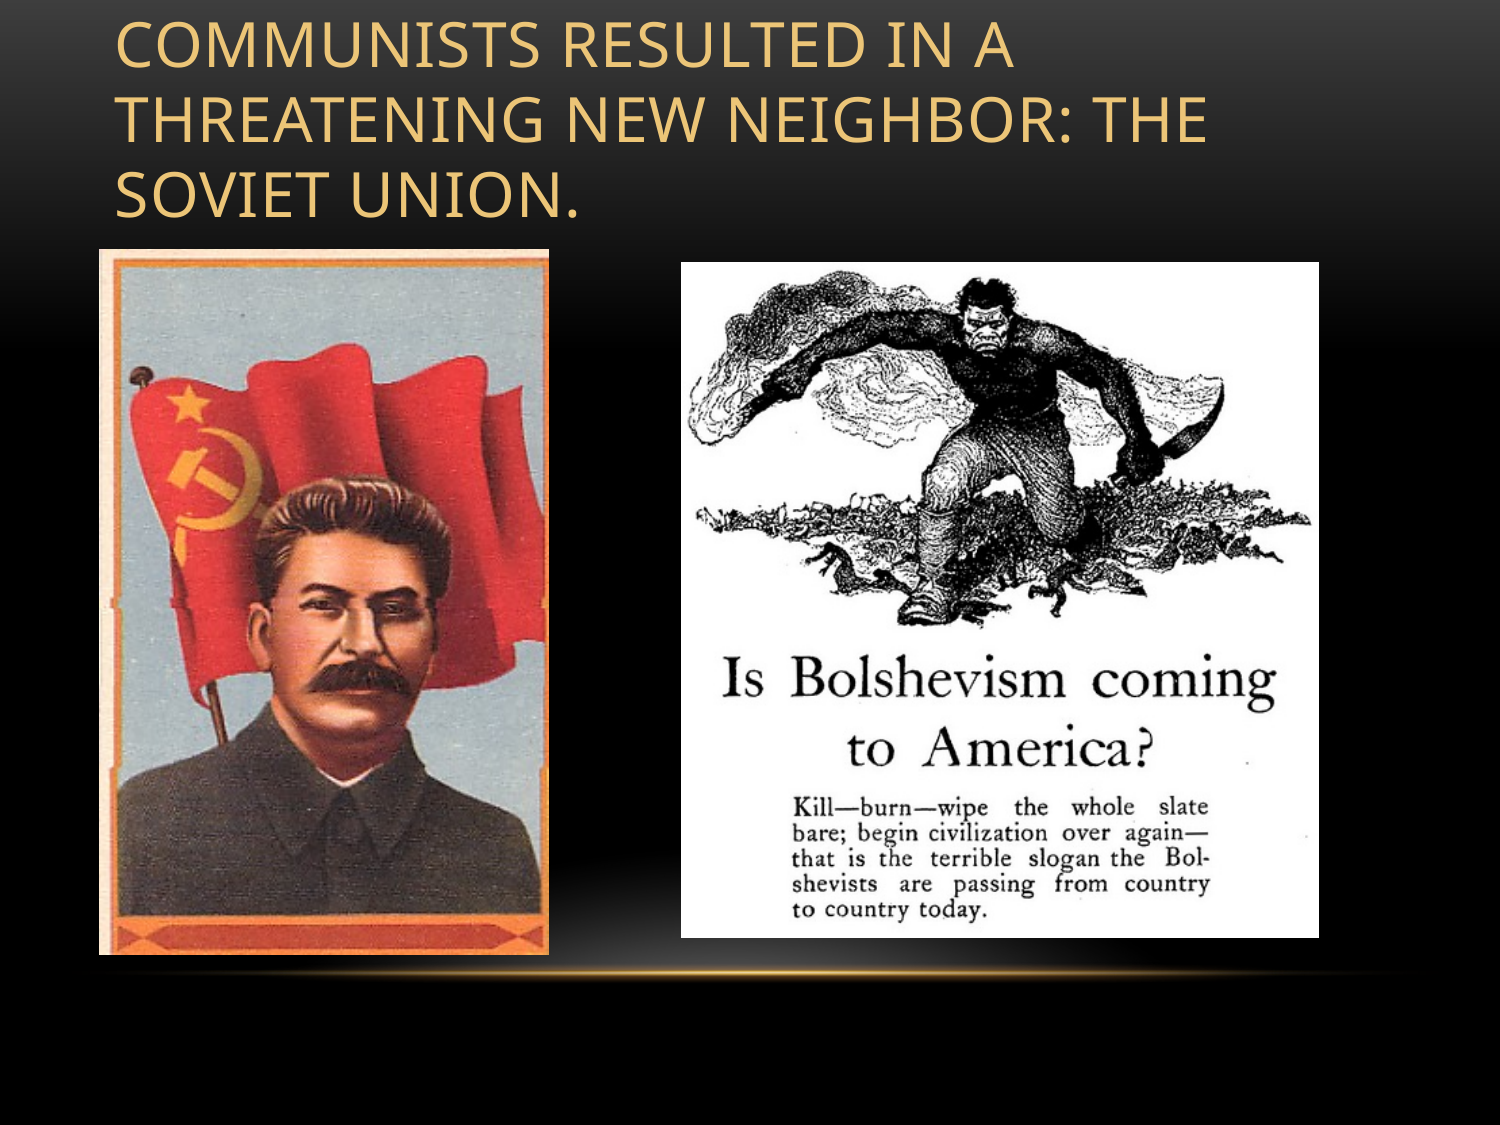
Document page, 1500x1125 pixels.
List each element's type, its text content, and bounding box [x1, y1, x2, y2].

title The rise of bolshevism and the communists resulted in a threatening new neighbor: The soviet union. [99, 50, 1400, 238]
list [99, 249, 549, 956]
picture [0, 0, 1500, 1125]
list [681, 262, 1319, 938]
